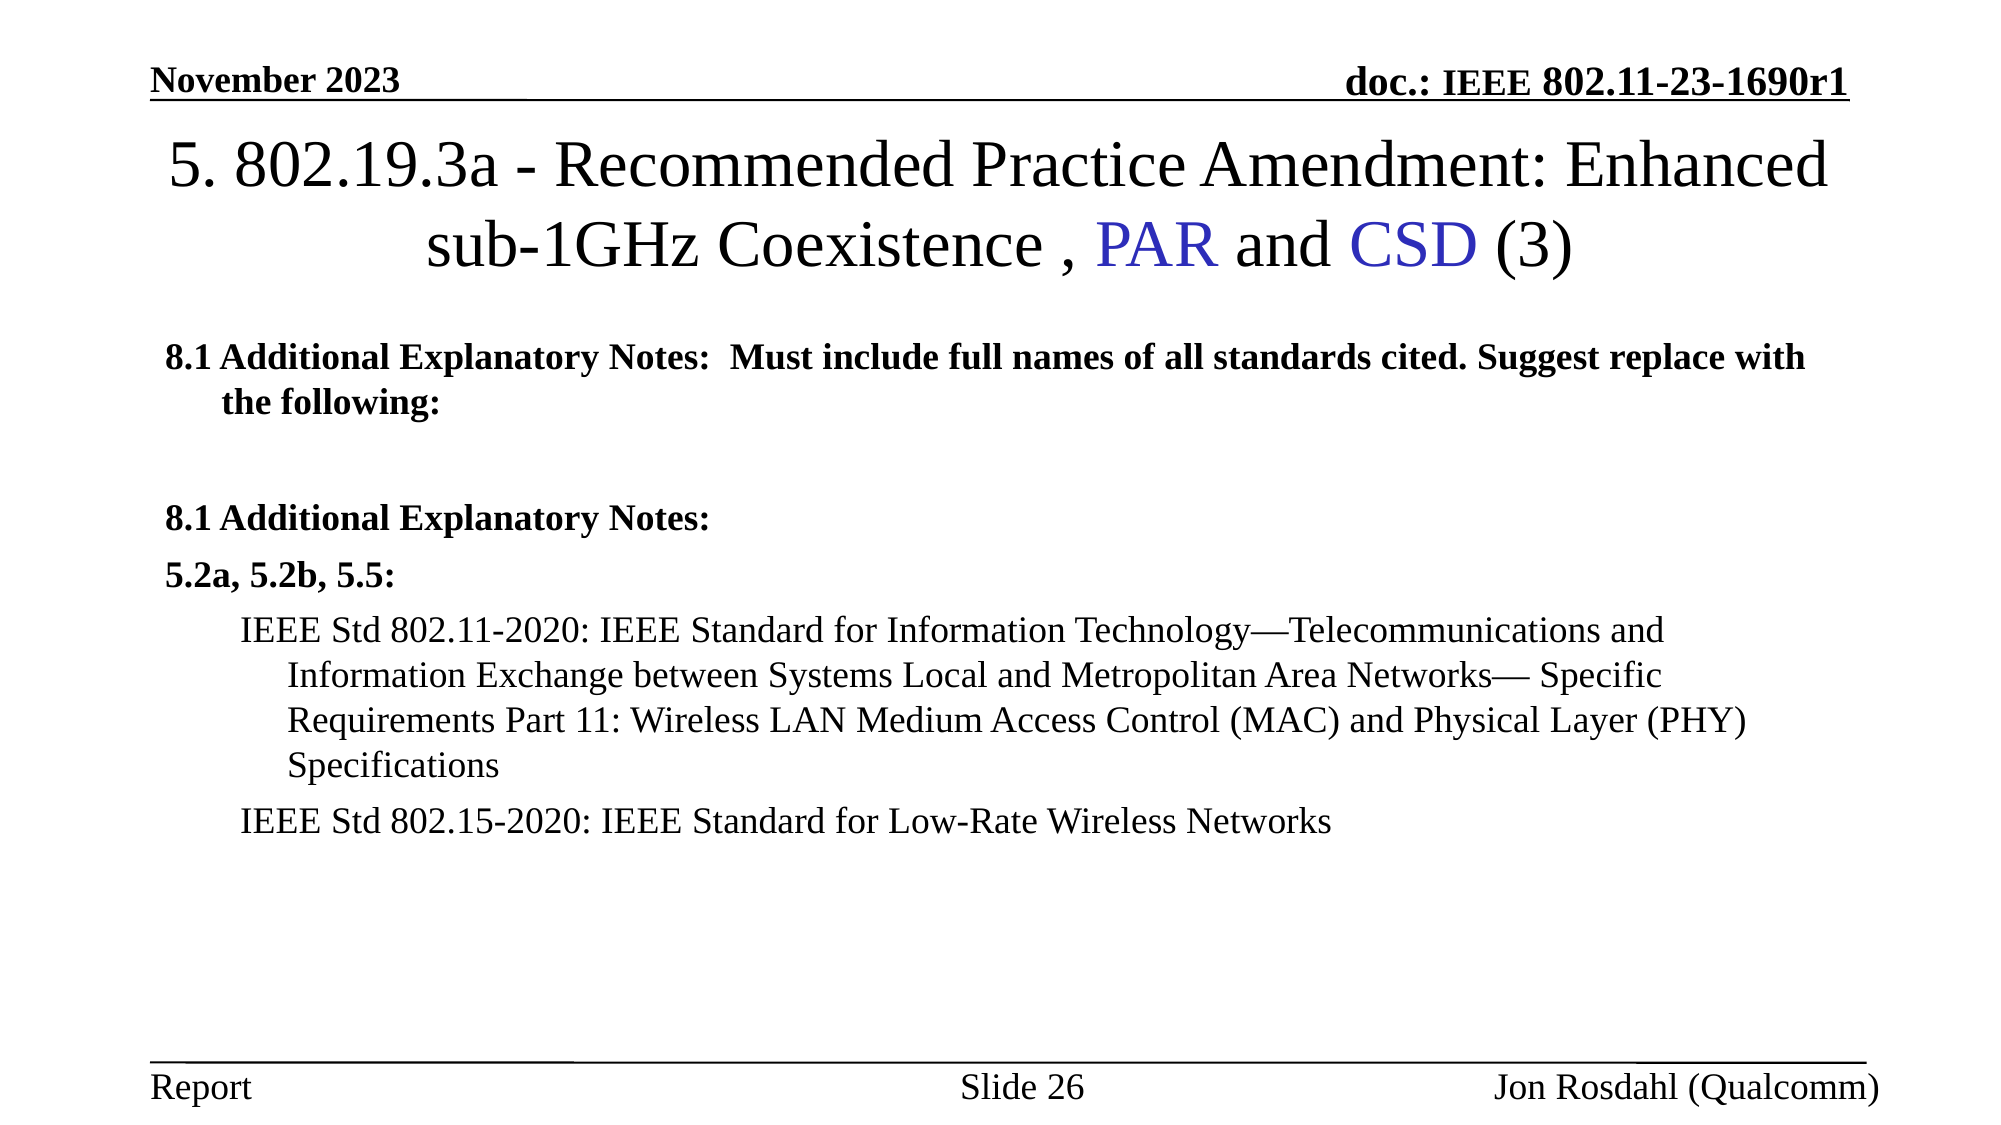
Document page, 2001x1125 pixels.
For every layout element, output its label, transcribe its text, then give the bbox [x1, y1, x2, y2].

list 8.1 Additional Explanatory Notes: Must include full names of all standards cited. Suggest replace with the following: 8.1 Additional Explanatory Notes: 5.2a, 5.2b, 5.5: IEEE Std 802.11-2020: IEEE Standard for Information Technology—Telecommunications and Information Exchange between Systems Local and Metropolitan Area Networks— Specific Requirements Part 11: Wireless LAN Medium Access Control (MAC) and Physical Layer (PHY) Specifications IEEE Std 802.15-2020: IEEE Standard for Low-Rate Wireless Networks [149, 324, 1850, 1000]
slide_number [149, 49, 431, 100]
title 5. 802.19.3a - Recommended Practice Amendment: Enhanced sub-1GHz Coexistence , PAR and CSD (3) [149, 112, 1850, 288]
footer Jon Rosdahl (Qualcomm) [1436, 1061, 1881, 1108]
slide_number Slide 26 [950, 1061, 1095, 1125]
